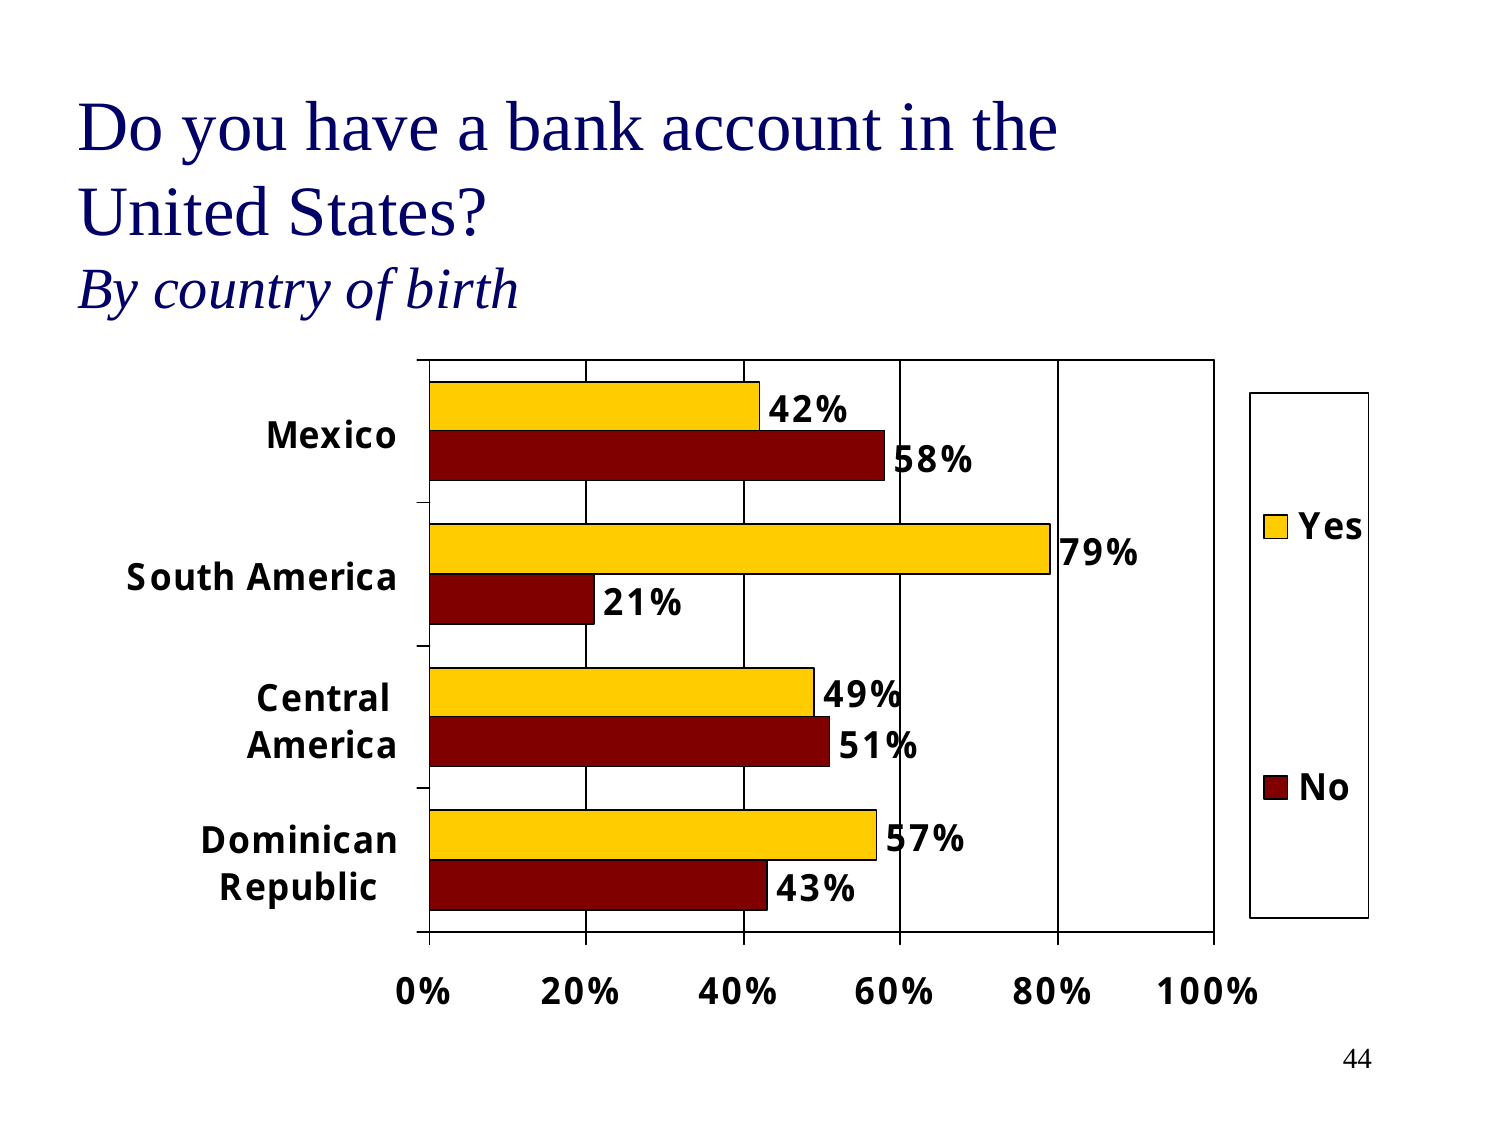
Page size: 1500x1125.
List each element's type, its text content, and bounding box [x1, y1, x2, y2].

title Do you have a bank account in the United States? By country of birth [62, 74, 1438, 326]
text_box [112, 351, 1388, 1028]
slide_number 44 [1074, 1033, 1388, 1108]
